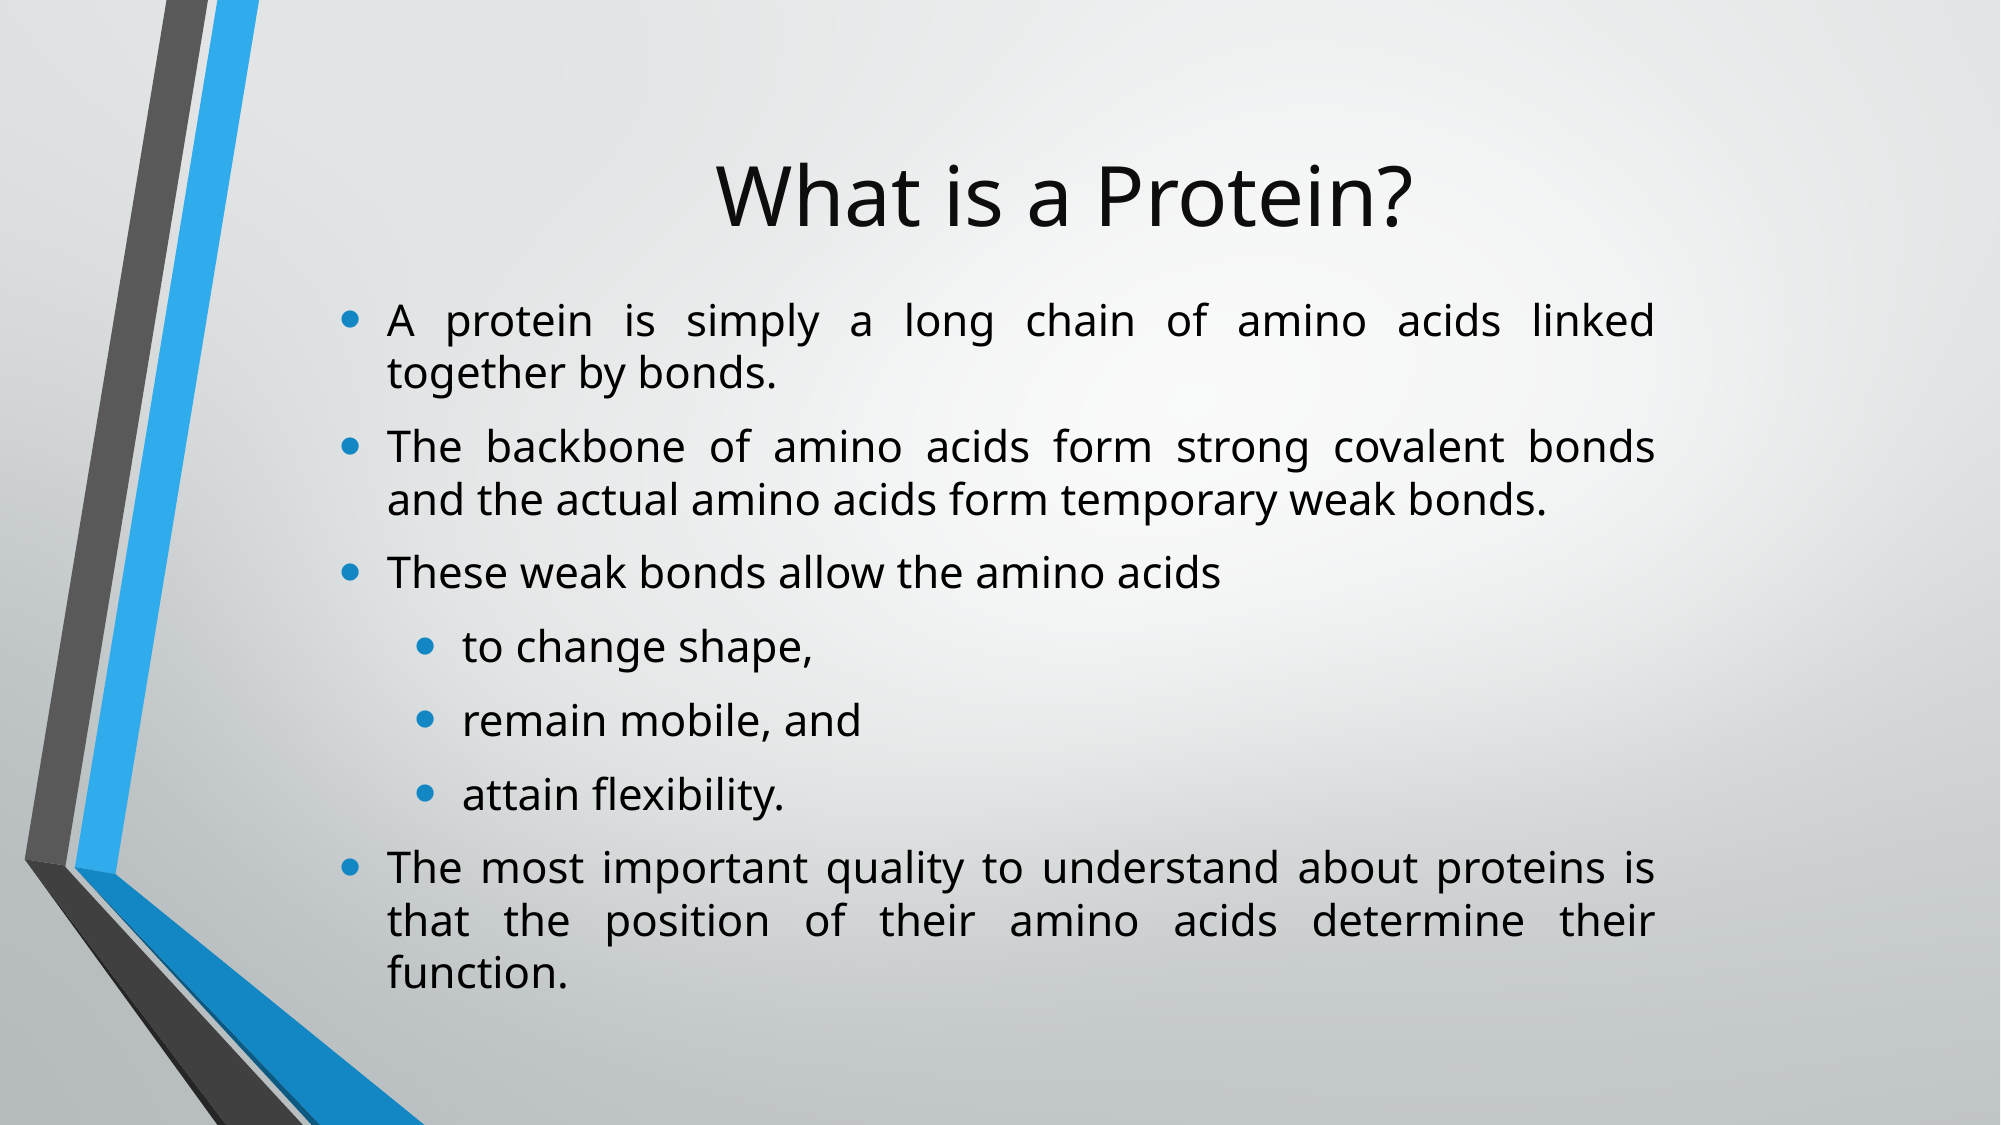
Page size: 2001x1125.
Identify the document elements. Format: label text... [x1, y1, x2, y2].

list A protein is simply a long chain of amino acids linked together by bonds. The backbone of amino acids form strong covalent bonds and the actual amino acids form temporary weak bonds. These weak bonds allow the amino acids to change shape, remain mobile, and attain flexibility. The most important quality to understand about proteins is that the position of their amino acids determine their function. [324, 267, 1672, 1024]
title What is a Protein? [243, 102, 1887, 284]
